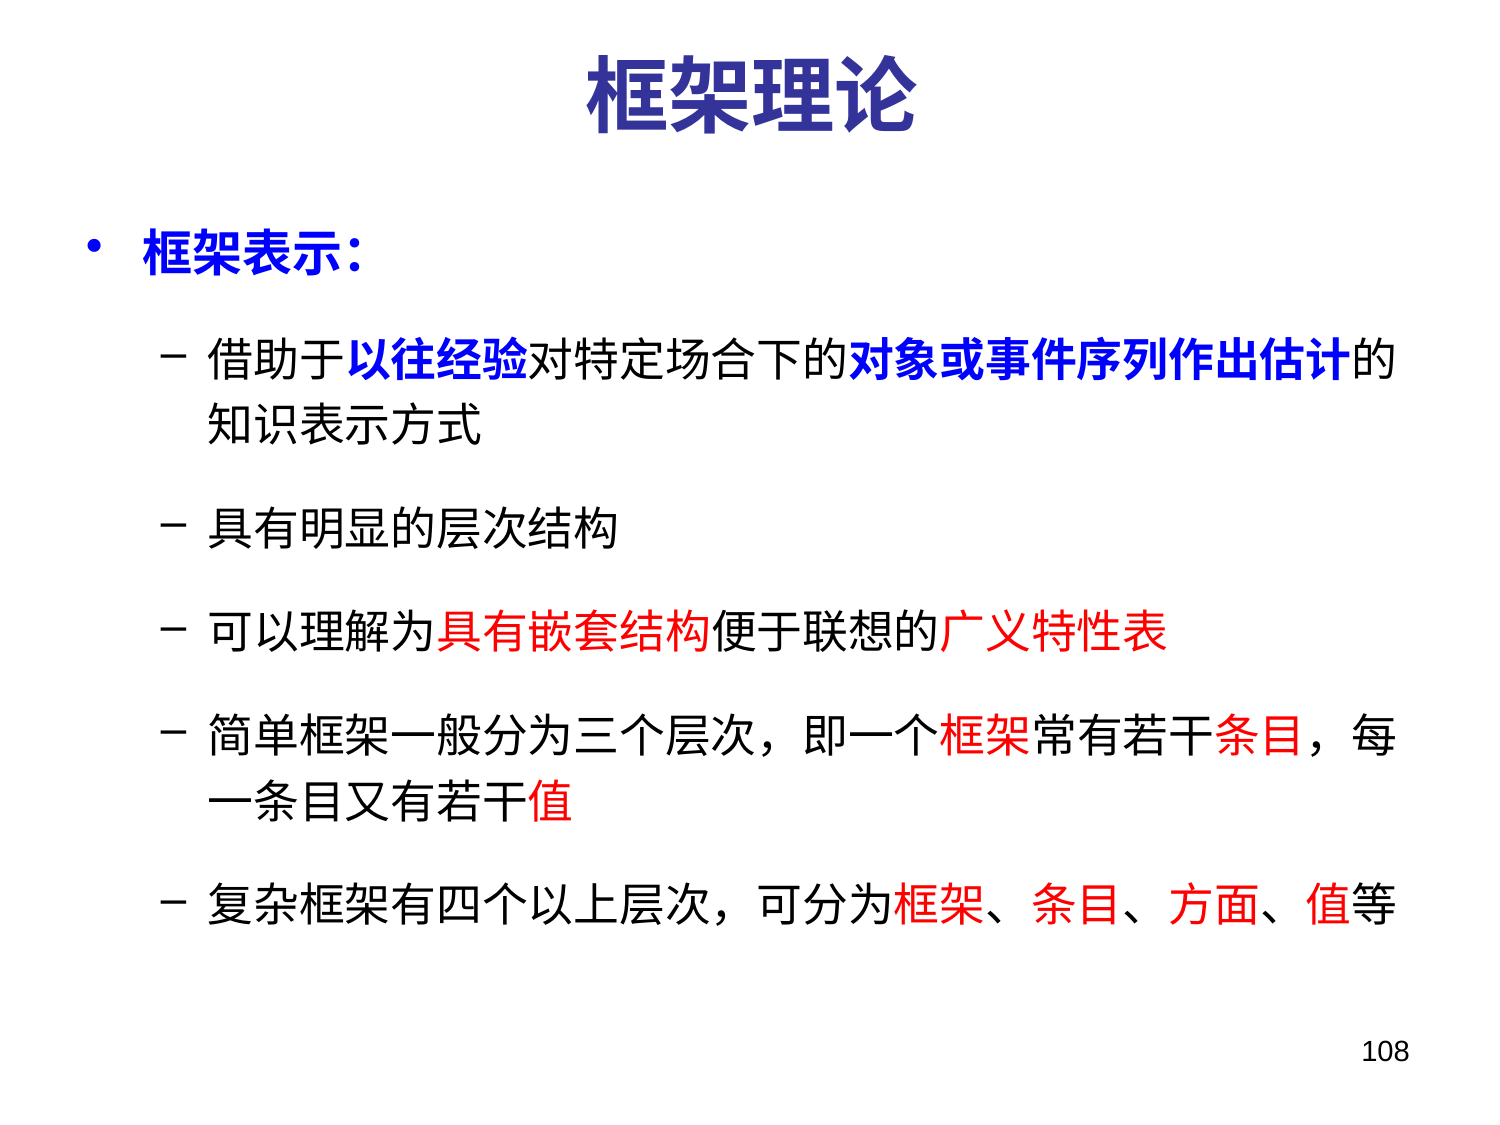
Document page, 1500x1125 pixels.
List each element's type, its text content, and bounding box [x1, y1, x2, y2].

title 框架理论 [76, 36, 1427, 151]
list 框架表示： 借助于以往经验对特定场合下的对象或事件序列作出估计的知识表示方式 具有明显的层次结构 可以理解为具有嵌套结构便于联想的广义特性表 简单框架一般分为三个层次，即一个框架常有若干条目，每一条目又有若干值 复杂框架有四个以上层次，可分为框架、条目、方面、值等 [70, 202, 1421, 1059]
slide_number 108 [1074, 1024, 1425, 1103]
